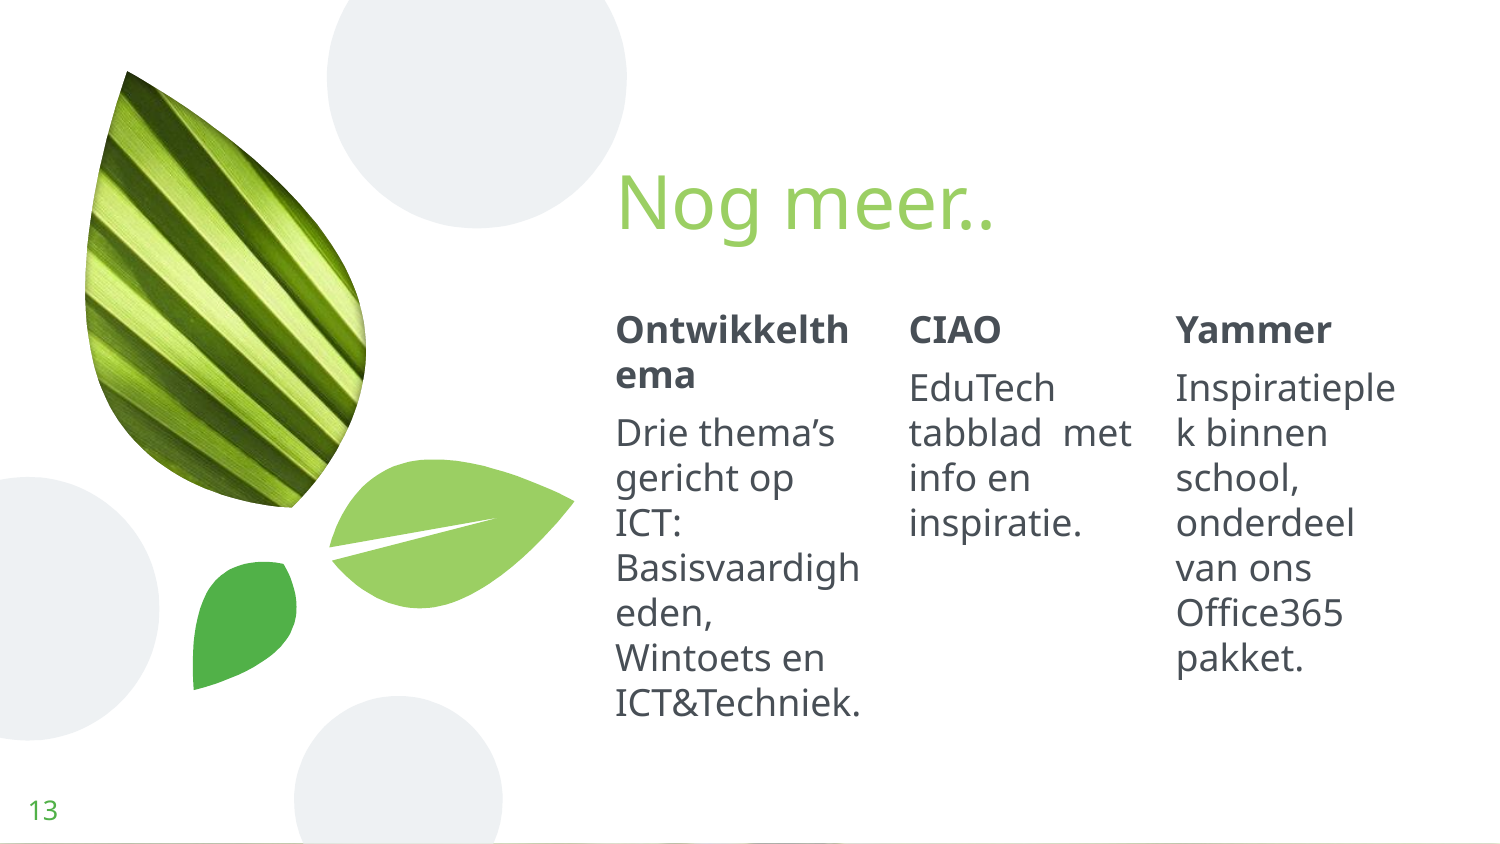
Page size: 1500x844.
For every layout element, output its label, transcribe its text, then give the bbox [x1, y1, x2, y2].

list Ontwikkelthema Drie thema’s gericht op ICT: Basisvaardigheden, Wintoets en ICT&Techniek. [600, 291, 881, 784]
title Nog meer.. [600, 146, 1398, 260]
picture [86, 72, 366, 507]
list CIAO EduTech tabblad met info en inspiratie. [893, 291, 1148, 784]
list Yammer Inspiratieplek binnen school, onderdeel van ons Office365 pakket. [1160, 291, 1415, 784]
slide_number 13 [12, 779, 103, 844]
